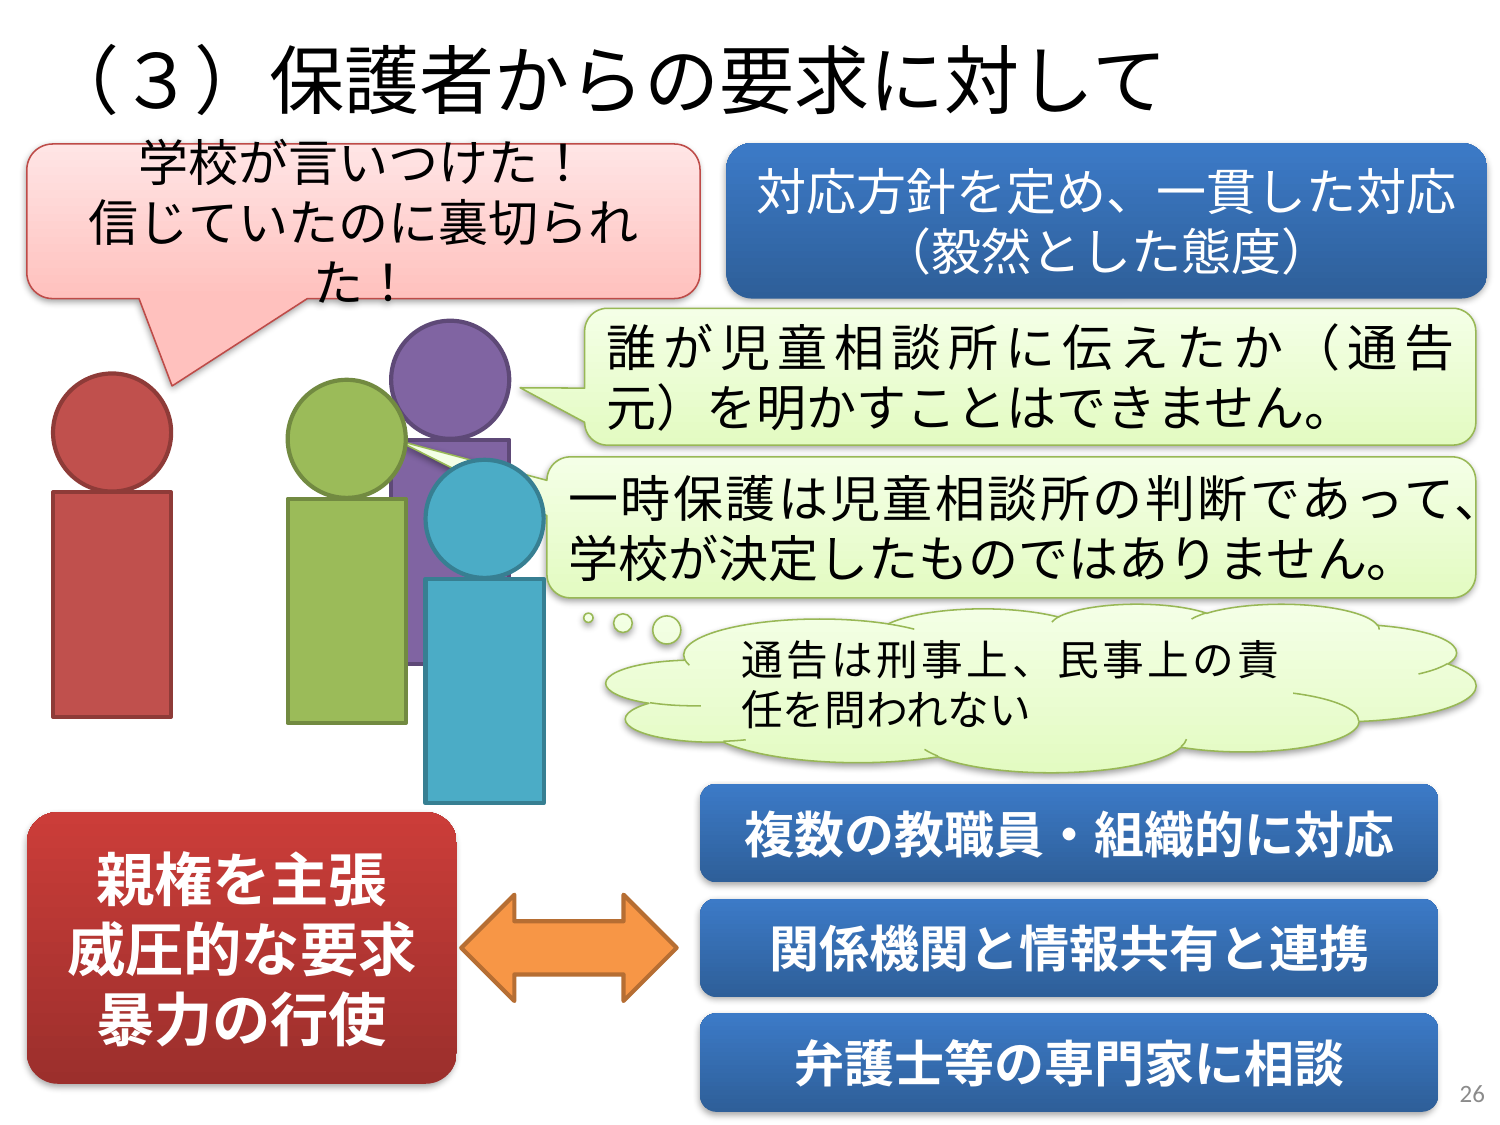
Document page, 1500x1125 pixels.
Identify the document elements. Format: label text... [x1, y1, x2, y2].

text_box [287, 379, 406, 724]
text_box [52, 373, 172, 718]
text_box 一時保護は児童相談所の判断であって、学校が決定したものではありません。 [548, 456, 1477, 599]
text_box 誰が児童相談所に伝えたか（通告元）を明かすことはできません。 [519, 307, 1477, 446]
text_box 複数の教職員・組織的に対応 [700, 783, 1439, 883]
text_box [425, 459, 544, 804]
text_box 通告は刑事上、民事上の責任を問われない [604, 603, 1477, 774]
text_box 学校が言いつけた！ 信じていたのに裏切られた！ [26, 143, 701, 385]
text_box [459, 892, 679, 1003]
slide_number 26 [1149, 1062, 1500, 1123]
text_box 弁護士等の専門家に相談 [700, 1013, 1439, 1112]
text_box 対応方針を定め、一貫した対応 （毅然とした態度） [726, 143, 1488, 299]
text_box 親権を主張 威圧的な要求 暴力の行使 [26, 812, 457, 1084]
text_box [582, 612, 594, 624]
text_box 関係機関と情報共有と連携 [700, 898, 1439, 998]
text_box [390, 320, 510, 665]
text_box （３）保護者からの要求に対して [29, 30, 1235, 126]
